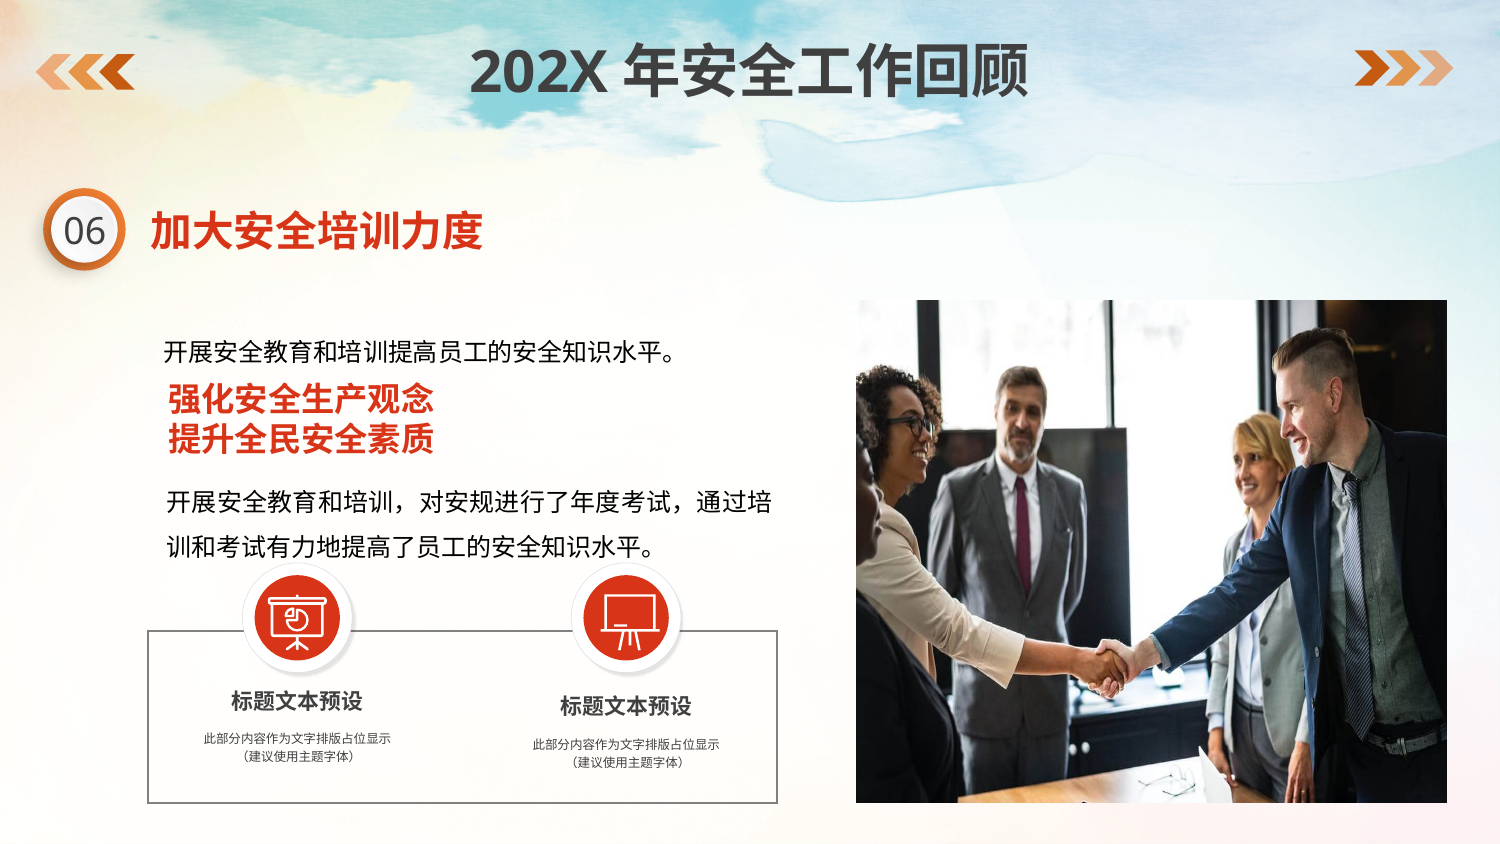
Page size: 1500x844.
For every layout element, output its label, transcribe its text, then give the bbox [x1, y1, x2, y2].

text_box 开展安全教育和培训，对安规进行了年度考试，通过培训和考试有力地提高了员工的安全知识水平。 [151, 463, 789, 569]
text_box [1354, 50, 1454, 86]
text_box 202X年安全工作回顾 [413, 30, 1087, 109]
text_box 加大安全培训力度 [135, 197, 500, 262]
picture [0, 0, 1500, 844]
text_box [34, 188, 135, 271]
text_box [171, 679, 423, 787]
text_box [242, 562, 353, 673]
text_box [855, 299, 1448, 804]
text_box 开展安全教育和培训提高员工的安全知识水平。 [148, 314, 785, 374]
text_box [571, 562, 681, 673]
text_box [501, 685, 752, 792]
text_box [147, 630, 778, 804]
text_box 强化安全生产观念 提升全民安全素质 [153, 374, 450, 466]
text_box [35, 54, 135, 90]
